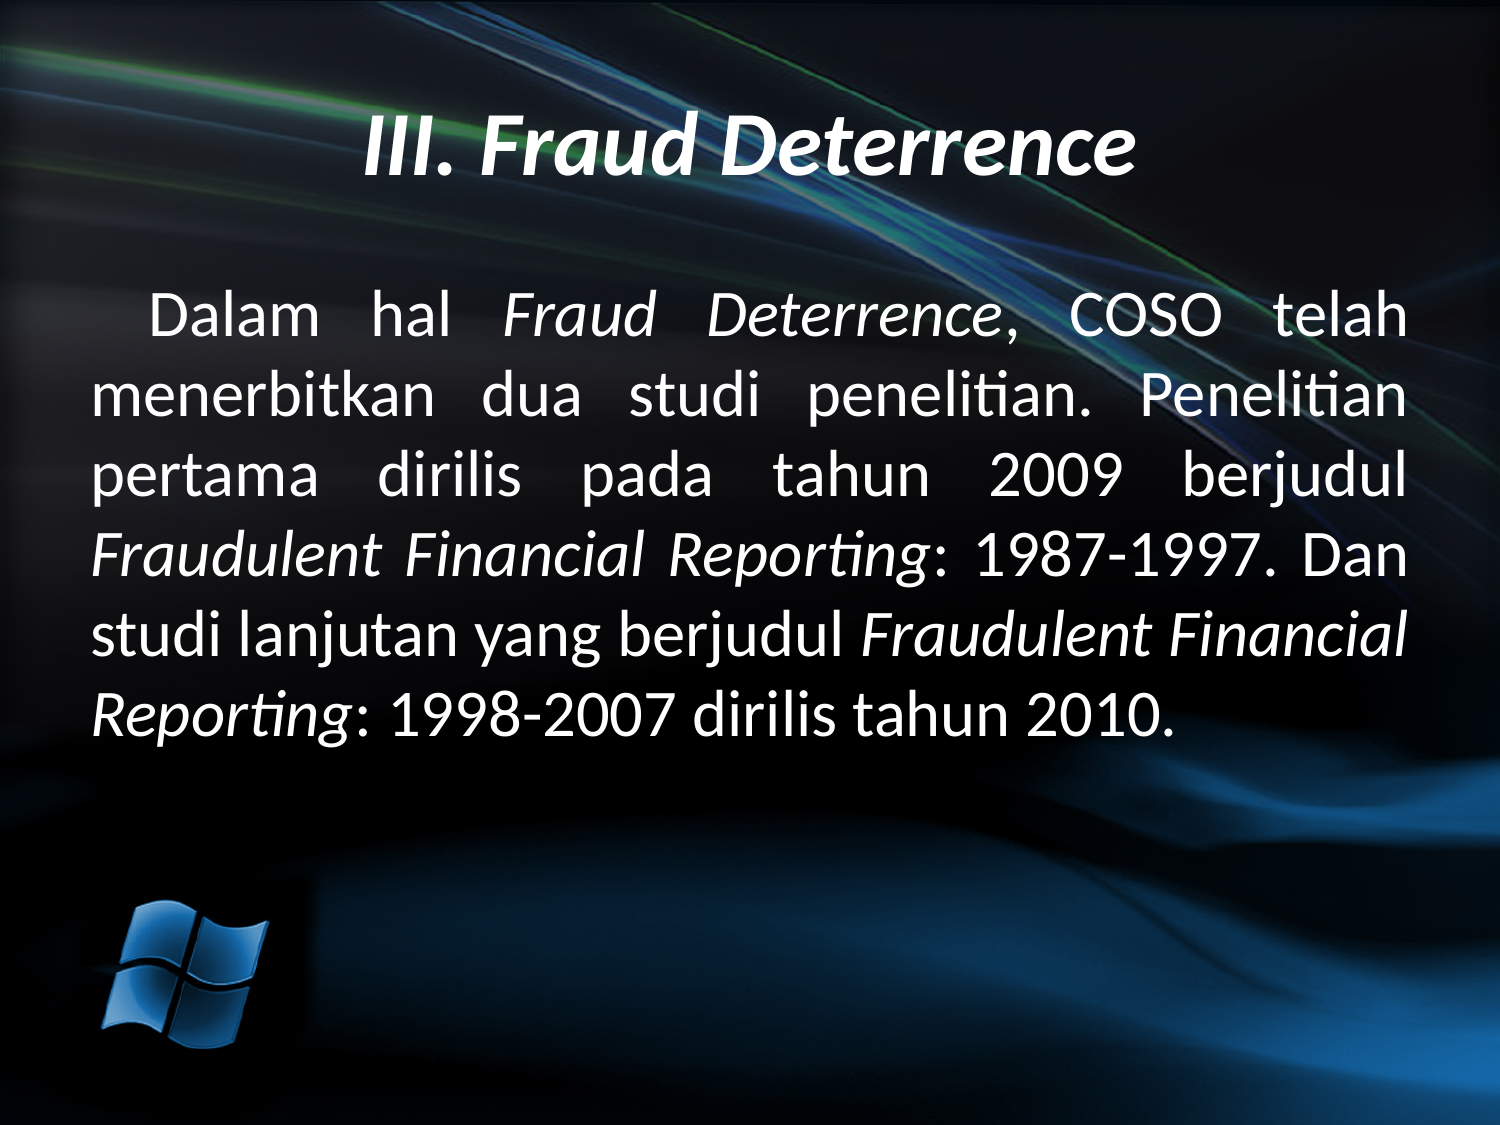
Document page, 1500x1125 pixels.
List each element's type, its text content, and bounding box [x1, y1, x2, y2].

list Dalam hal Fraud Deterrence, COSO telah menerbitkan dua studi penelitian. Penelitian pertama dirilis pada tahun 2009 berjudul Fraudulent Financial Reporting: 1987-1997. Dan studi lanjutan yang berjudul Fraudulent Financial Reporting: 1998-2007 dirilis tahun 2010. [75, 262, 1425, 1005]
picture [0, 0, 1500, 1125]
title III. Fraud Deterrence [75, 45, 1425, 233]
